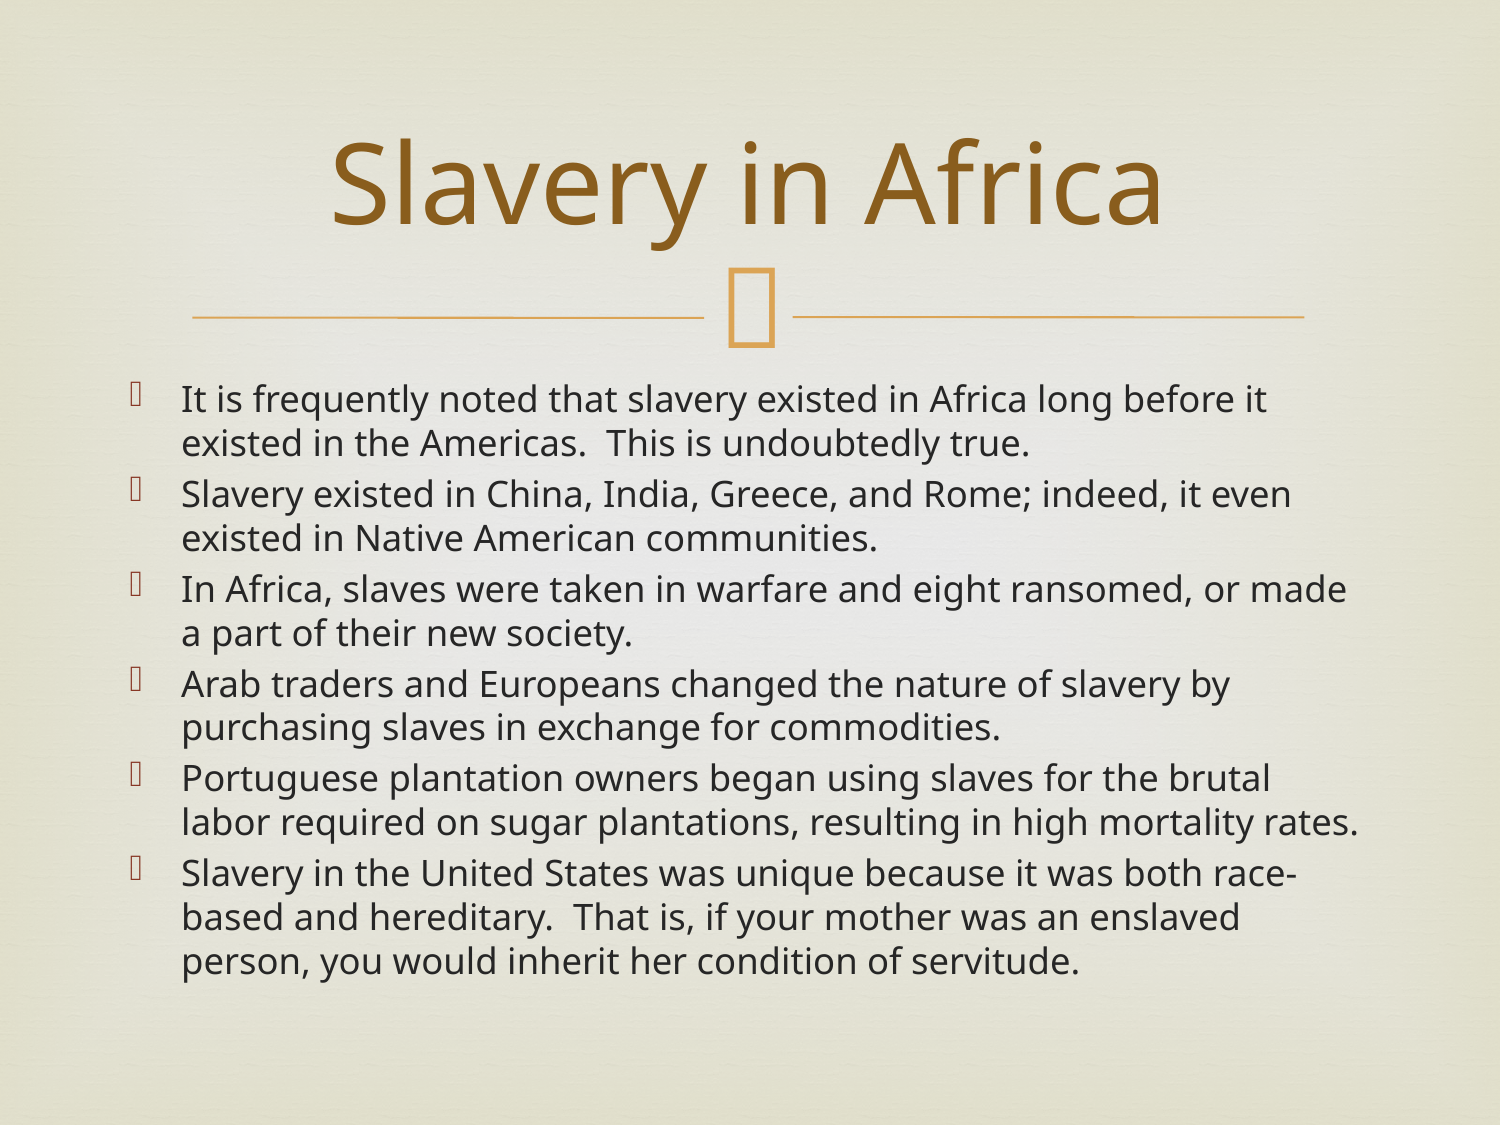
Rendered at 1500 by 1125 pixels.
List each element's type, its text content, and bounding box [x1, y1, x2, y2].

list It is frequently noted that slavery existed in Africa long before it existed in the Americas. This is undoubtedly true. Slavery existed in China, India, Greece, and Rome; indeed, it even existed in Native American communities. In Africa, slaves were taken in warfare and eight ransomed, or made a part of their new society. Arab traders and Europeans changed the nature of slavery by purchasing slaves in exchange for commodities. Portuguese plantation owners began using slaves for the brutal labor required on sugar plantations, resulting in high mortality rates. Slavery in the United States was unique because it was both race-based and hereditary. That is, if your mother was an enslaved person, you would inherit her condition of servitude. [114, 368, 1386, 1005]
title Slavery in Africa [112, 93, 1386, 267]
